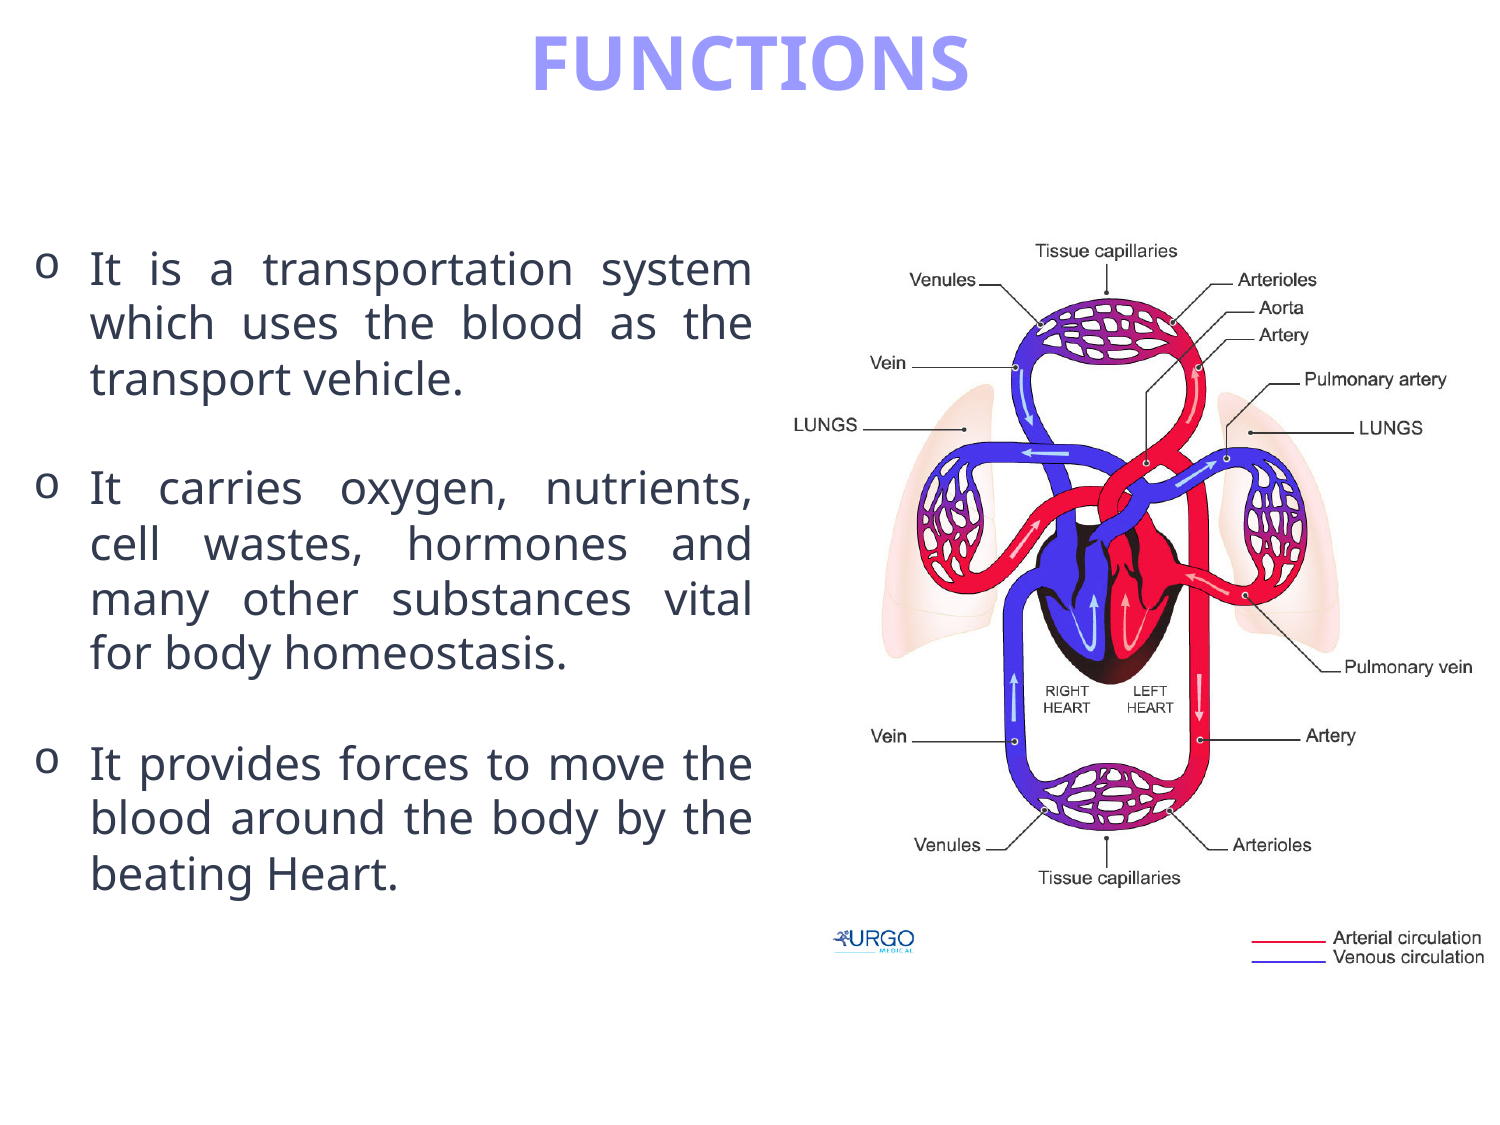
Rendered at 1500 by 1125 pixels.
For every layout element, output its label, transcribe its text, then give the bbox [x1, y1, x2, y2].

text_box FUNCTIONS [0, 8, 1500, 130]
picture [790, 238, 1491, 977]
list It is a transportation system which uses the blood as the transport vehicle. It carries oxygen, nutrients, cell wastes, hormones and many other substances vital for body homeostasis. It provides forces to move the blood around the body by the beating Heart. [17, 231, 769, 940]
